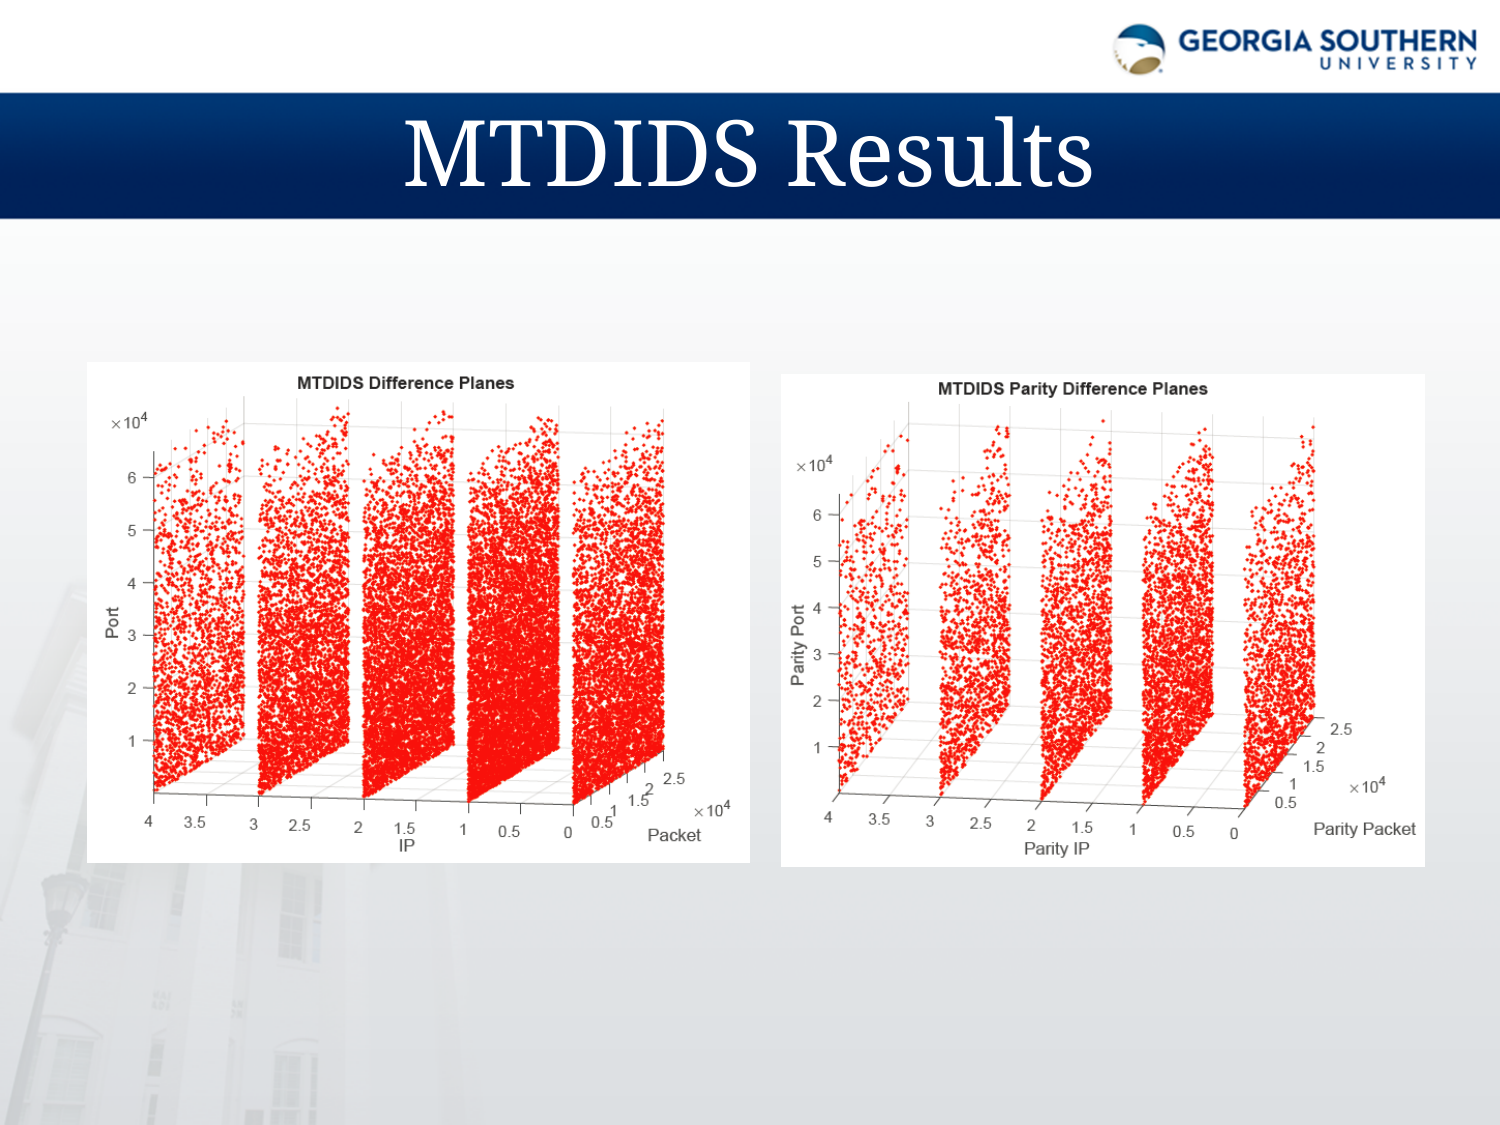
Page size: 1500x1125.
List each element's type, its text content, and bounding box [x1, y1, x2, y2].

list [87, 362, 751, 863]
title MTDIDS Results [75, 56, 1425, 244]
picture [0, 0, 1500, 1125]
